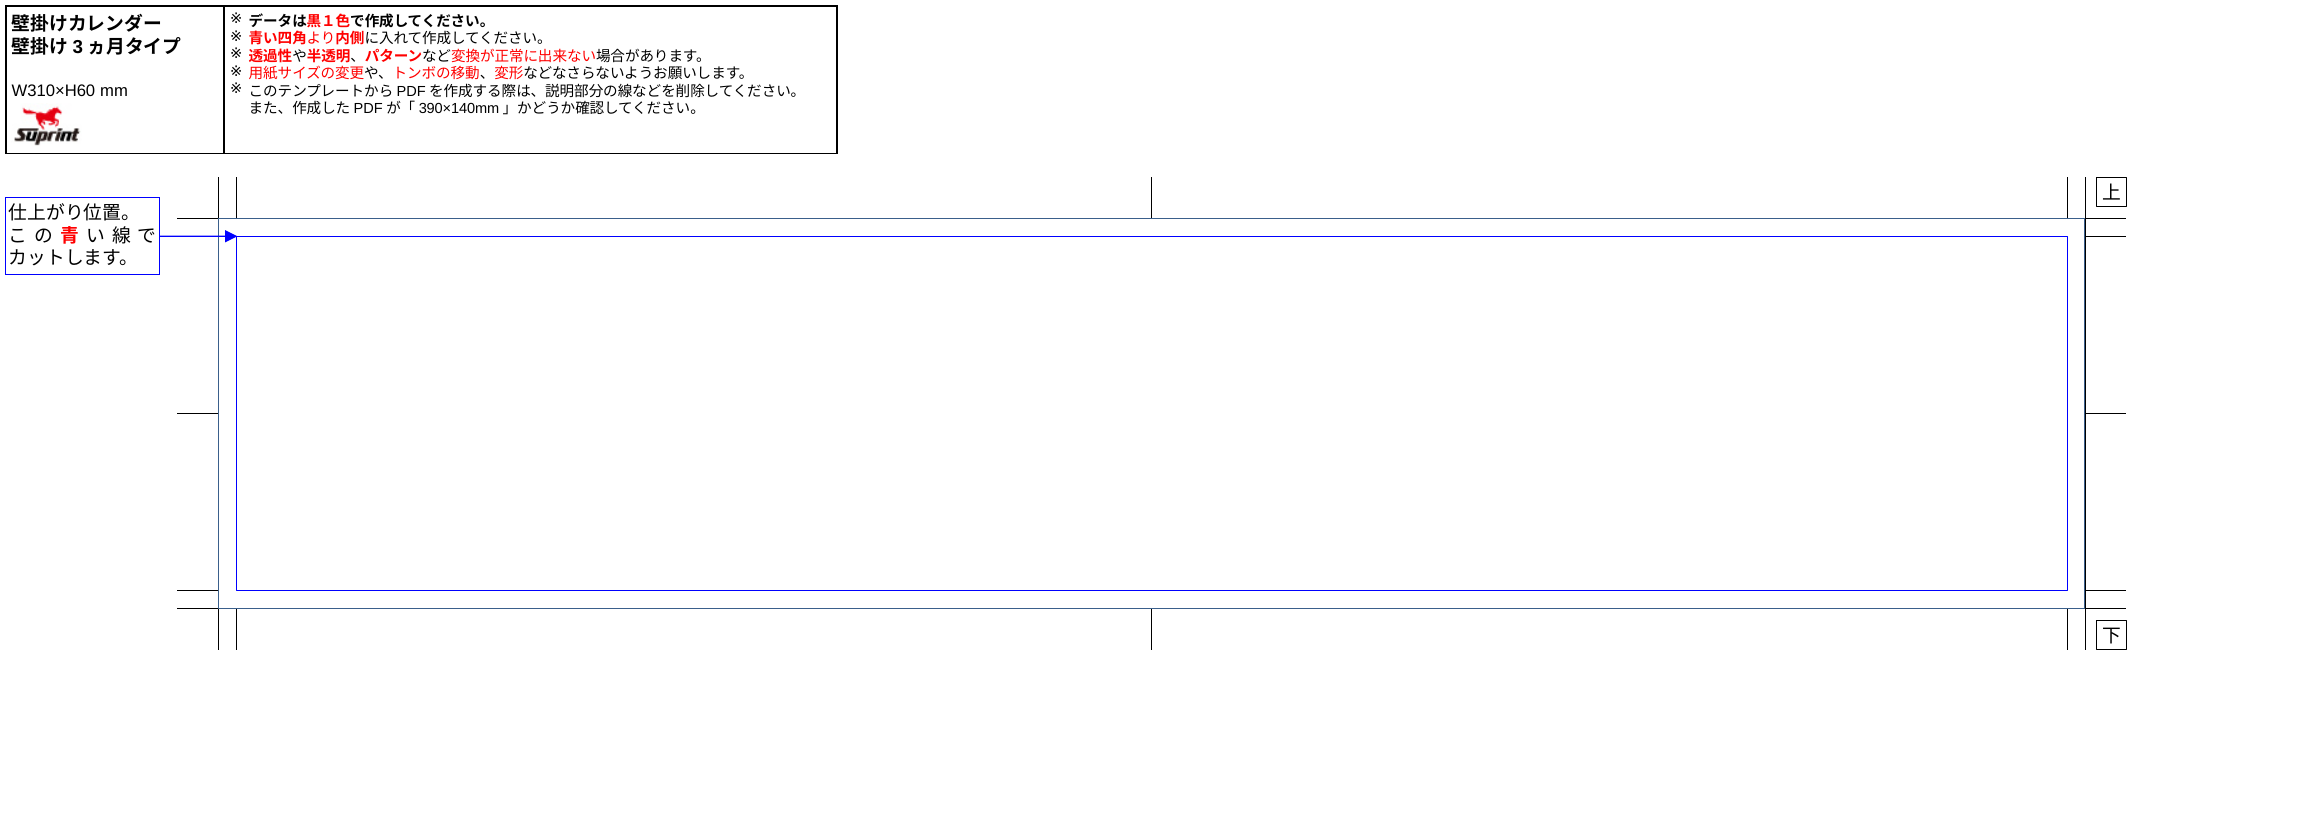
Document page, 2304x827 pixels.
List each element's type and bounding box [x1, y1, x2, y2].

picture [11, 103, 83, 149]
